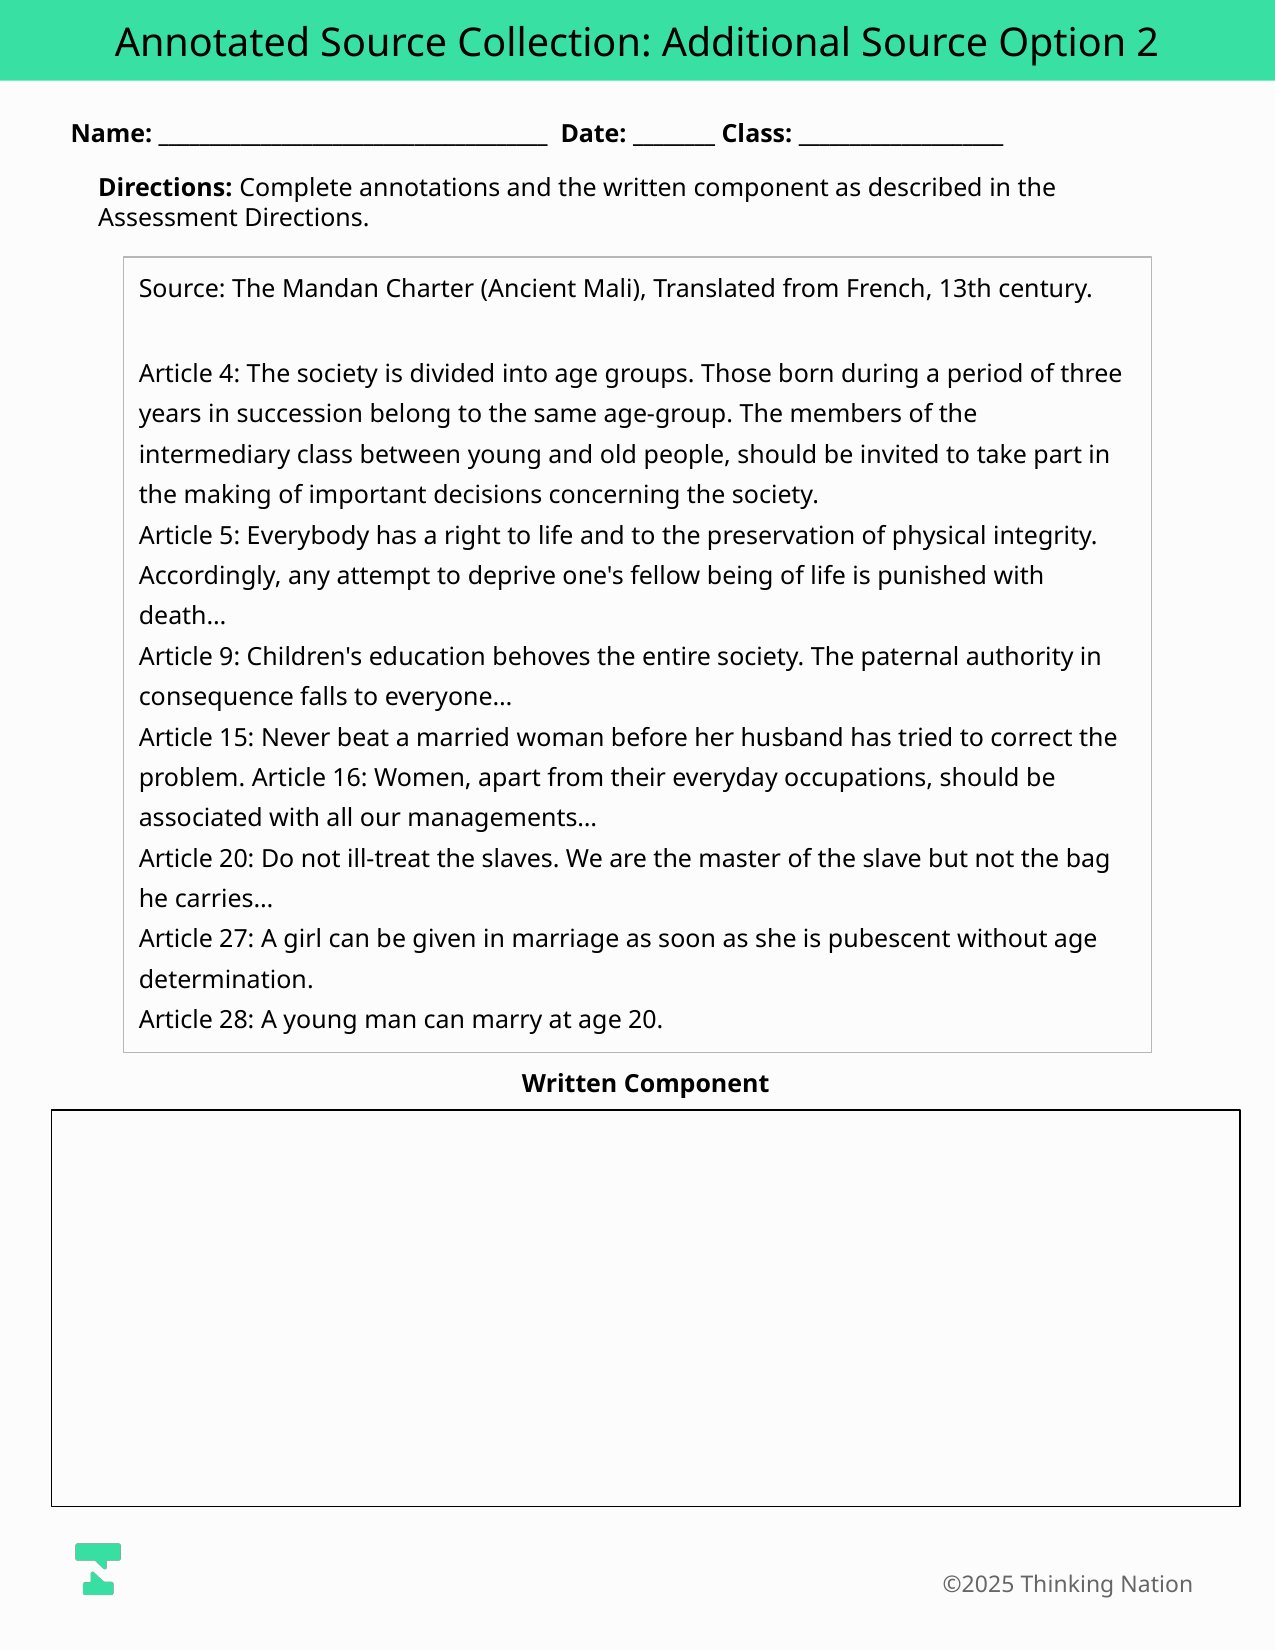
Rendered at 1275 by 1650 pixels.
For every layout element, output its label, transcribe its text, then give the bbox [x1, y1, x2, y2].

text_box Source: The Mandan Charter (Ancient Mali), Translated from French, 13th century. Article 4: The society is divided into age groups. Those born during a period of three years in succession belong to the same age-group. The members of the intermediary class between young and old people, should be invited to take part in the making of important decisions concerning the society. Article 5: Everybody has a right to life and to the preservation of physical integrity. Accordingly, any attempt to deprive one's fellow being of life is punished with death… Article 9: Children's education behoves the entire society. The paternal authority in consequence falls to everyone… Article 15: Never beat a married woman before her husband has tried to correct the problem. Article 16: Women, apart from their everyday occupations, should be associated with all our managements… Article 20: Do not ill-treat the slaves. We are the master of the slave but not the bag he carries… Article 27: A girl can be given in marriage as soon as she is pubescent without age determination. Article 28: A young man can marry at age 20. [123, 257, 1152, 1052]
text_box ©2025 Thinking Nation [907, 1553, 1210, 1605]
text_box Annotated Source Collection: Additional Source Option 2 [0, 0, 1275, 81]
text_box Name: ______________________________________ Date: ________ Class: ____________________ [55, 102, 1223, 162]
text_box [51, 1112, 1240, 1507]
text_box Written Component [51, 1052, 1240, 1112]
picture [62, 1533, 134, 1605]
text_box Directions: Complete annotations and the written component as described in the Assessment Directions. [83, 162, 1209, 247]
